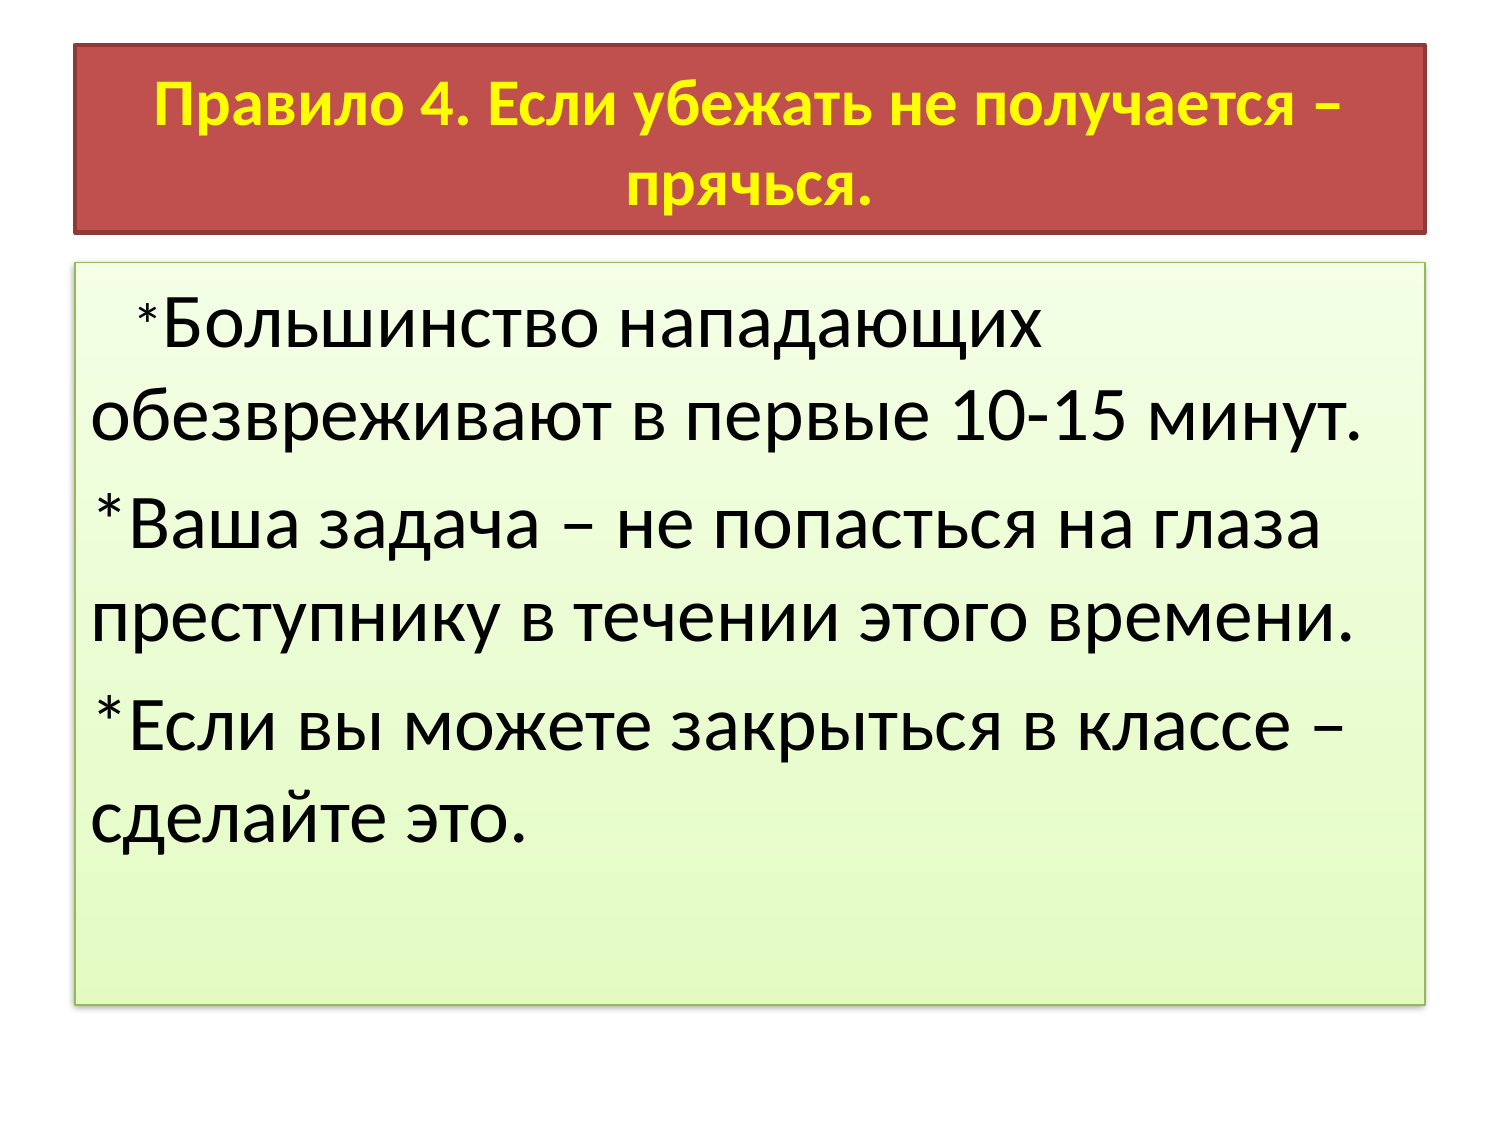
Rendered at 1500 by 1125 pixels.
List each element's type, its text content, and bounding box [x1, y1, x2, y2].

list *Большинство нападающих обезвреживают в первые 10-15 минут. *Ваша задача – не попасться на глаза преступнику в течении этого времени. *Если вы можете закрыться в классе – сделайте это. [74, 262, 1426, 1006]
title Правило 4. Если убежать не получается – прячься. [73, 43, 1427, 235]
